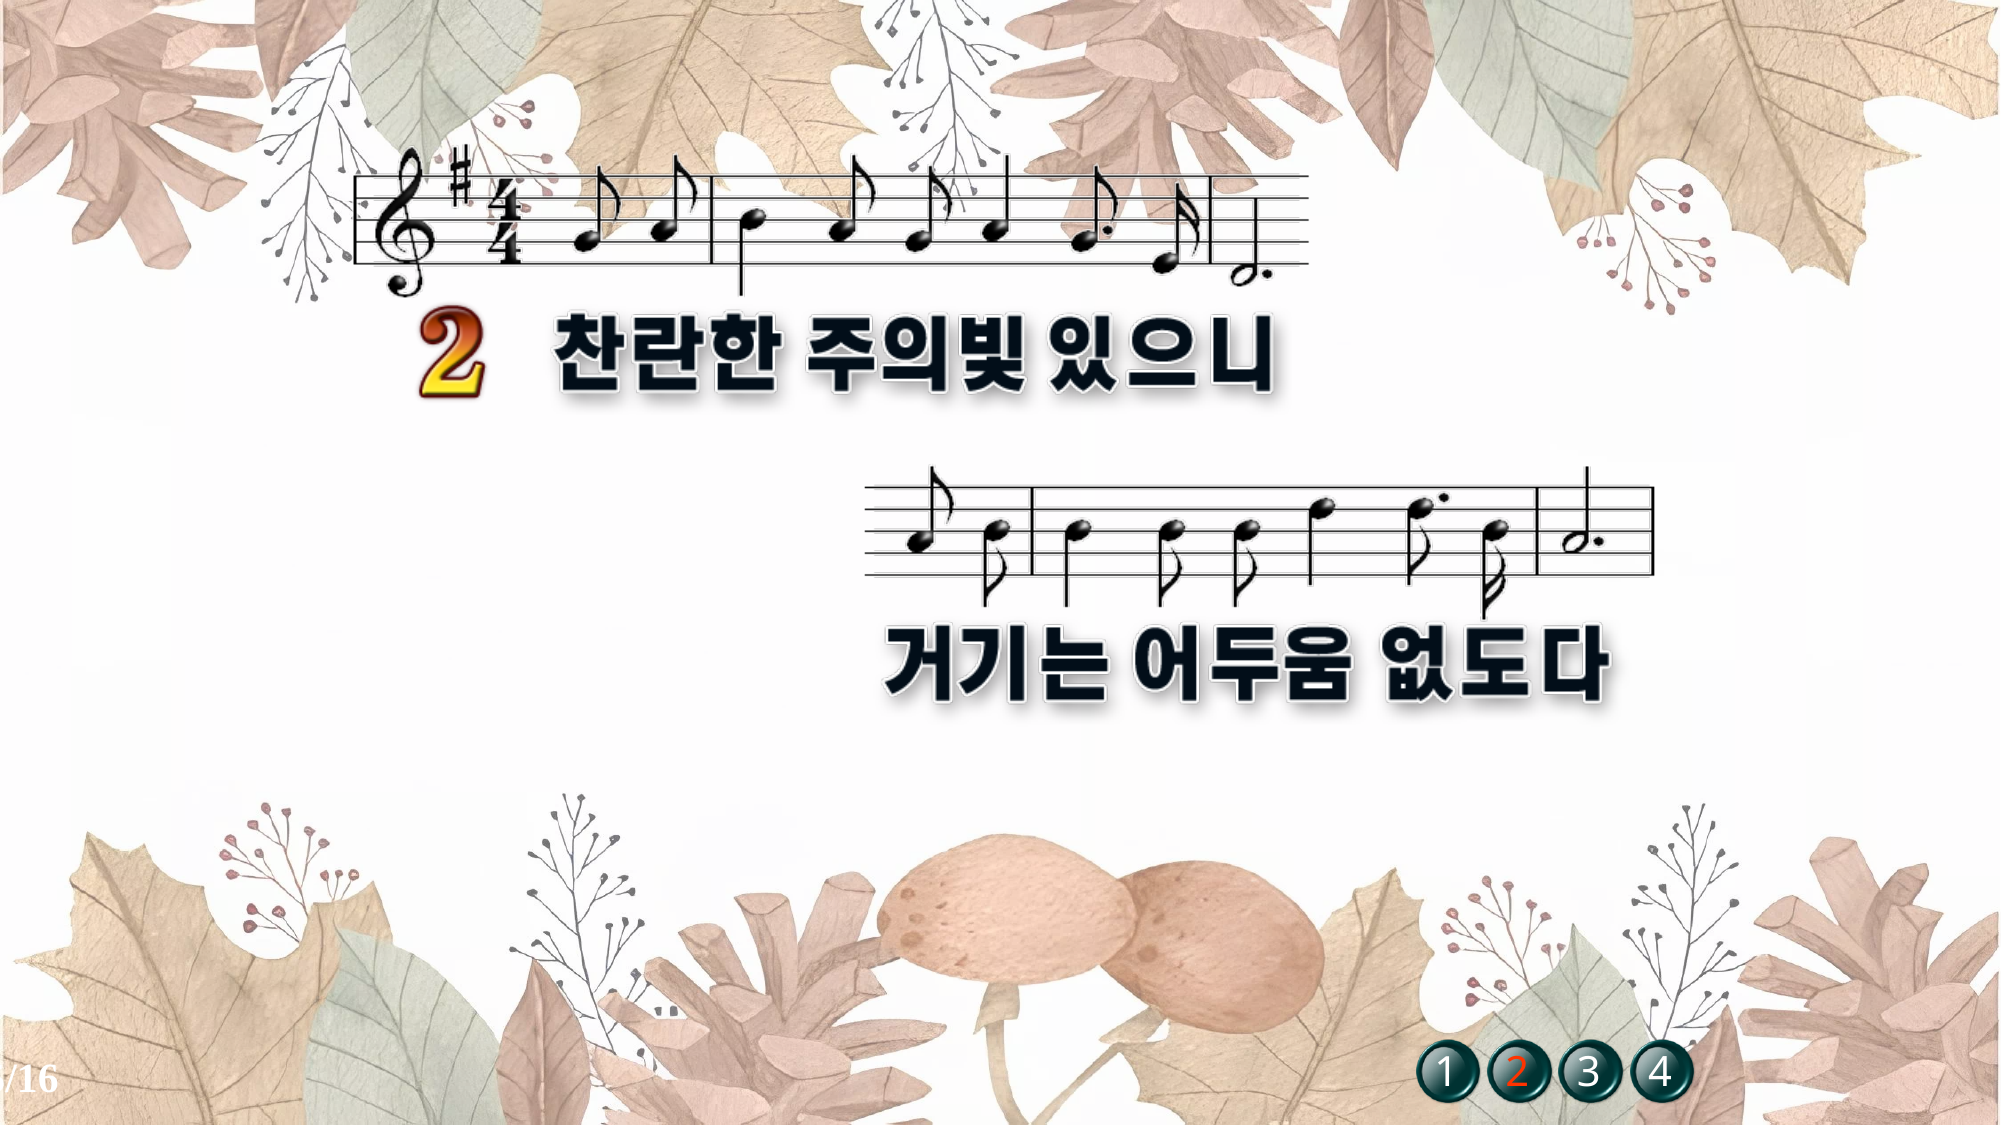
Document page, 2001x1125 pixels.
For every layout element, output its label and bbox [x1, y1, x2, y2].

text_box [1484, 1035, 1555, 1106]
text_box [1627, 1035, 1697, 1106]
text_box [1555, 1035, 1626, 1106]
picture [0, 0, 2001, 1125]
text_box [1413, 1035, 1484, 1106]
